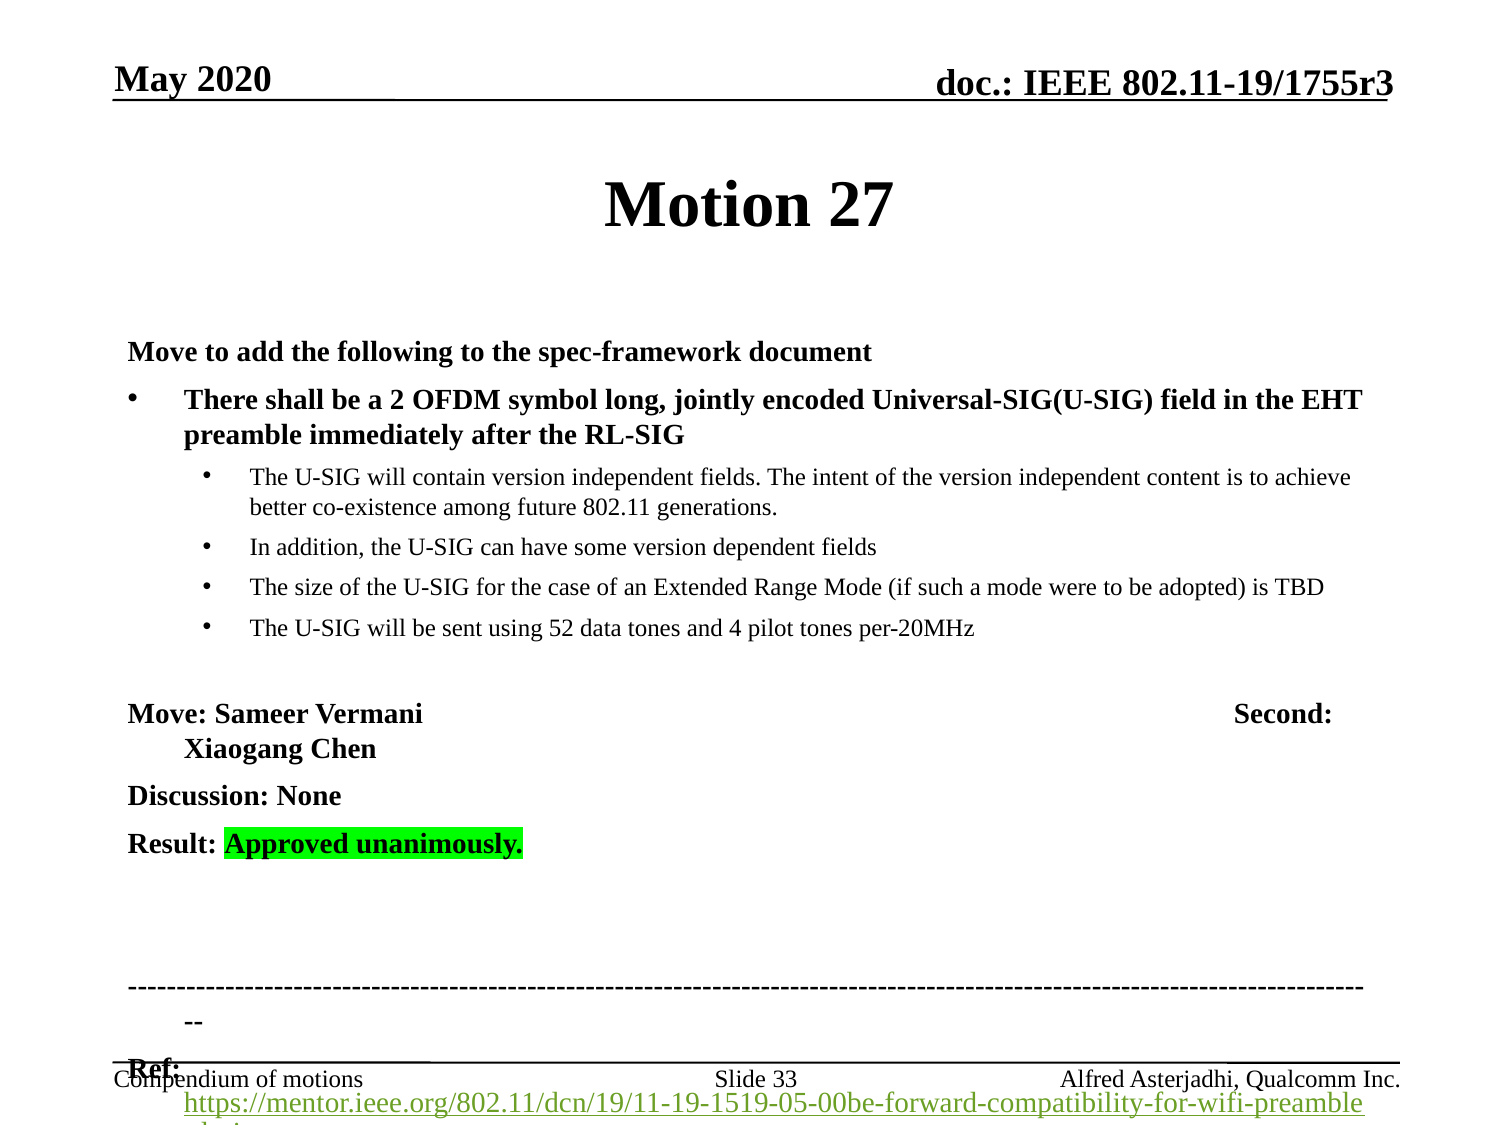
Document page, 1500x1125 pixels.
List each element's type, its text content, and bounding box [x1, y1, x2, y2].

slide_number Slide 33 [712, 1061, 800, 1123]
title Motion 27 [112, 112, 1388, 288]
footer Alfred Asterjadhi, Qualcomm Inc. [878, 1061, 1402, 1093]
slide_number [114, 54, 423, 100]
list Move to add the following to the spec-framework document There shall be a 2 OFDM symbol long, jointly encoded Universal-SIG(U-SIG) field in the EHT preamble immediately after the RL-SIG The U-SIG will contain version independent fields. The intent of the version independent content is to achieve better co-existence among future 802.11 generations. In addition, the U-SIG can have some version dependent fields The size of the U-SIG for the case of an Extended Range Mode (if such a mode were to be adopted) is TBD The U-SIG will be sent using 52 data tones and 4 pilot tones per-20MHz Move: Sameer Vermani Second: Xiaogang Chen Discussion: None Result: Approved unanimously. --------------------------------------------------------------------------------------------------------------------------------- Ref: https://mentor.ieee.org/802.11/dcn/19/11-19-1519-05-00be-forward-compatibility-for-wifi-preamble-design.pptx [112, 324, 1388, 1063]
